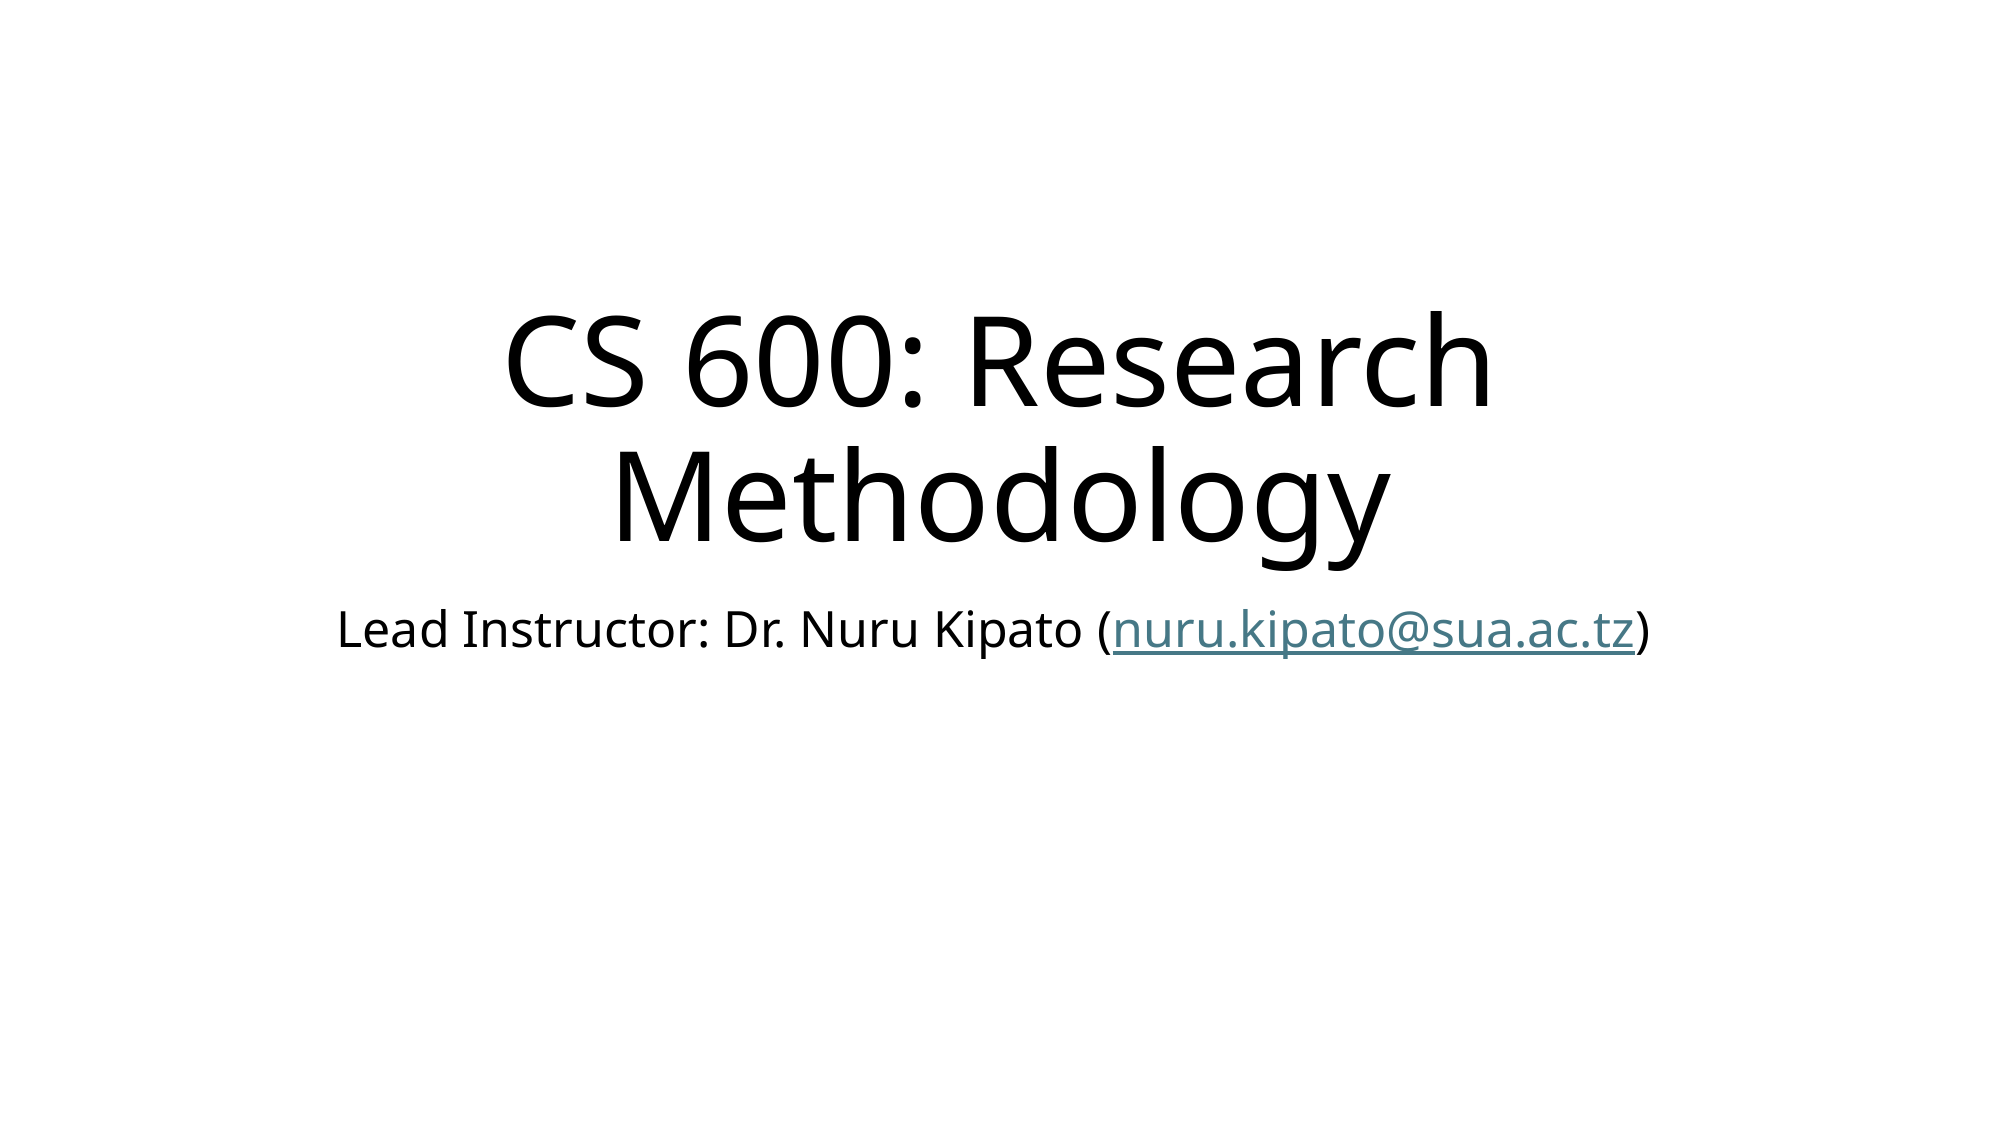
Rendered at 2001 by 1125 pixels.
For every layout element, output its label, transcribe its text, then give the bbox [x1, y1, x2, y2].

title CS 600: Research Methodology [249, 184, 1750, 576]
subtitle Lead Instructor: Dr. Nuru Kipato (nuru.kipato@sua.ac.tz) [249, 590, 1750, 863]
